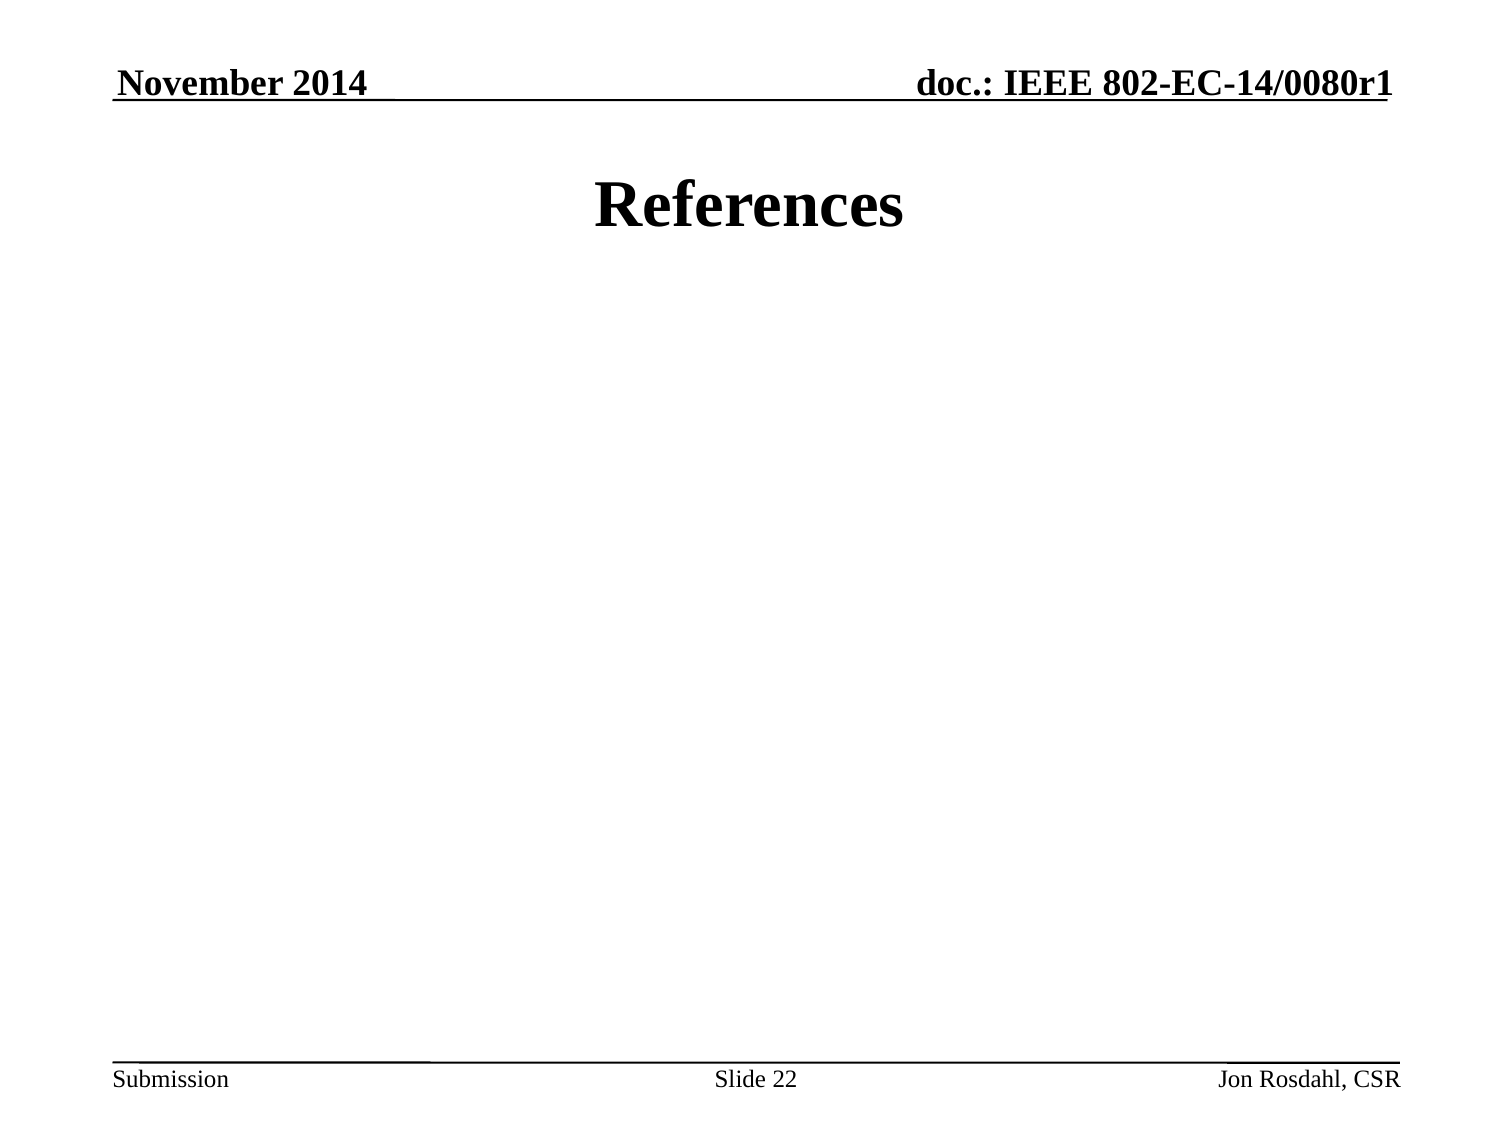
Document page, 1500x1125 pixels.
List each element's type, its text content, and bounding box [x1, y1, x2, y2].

slide_number Slide 22 [712, 1061, 800, 1123]
footer Jon Rosdahl, CSR [1019, 1061, 1402, 1093]
title References [112, 112, 1388, 288]
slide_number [116, 58, 507, 104]
